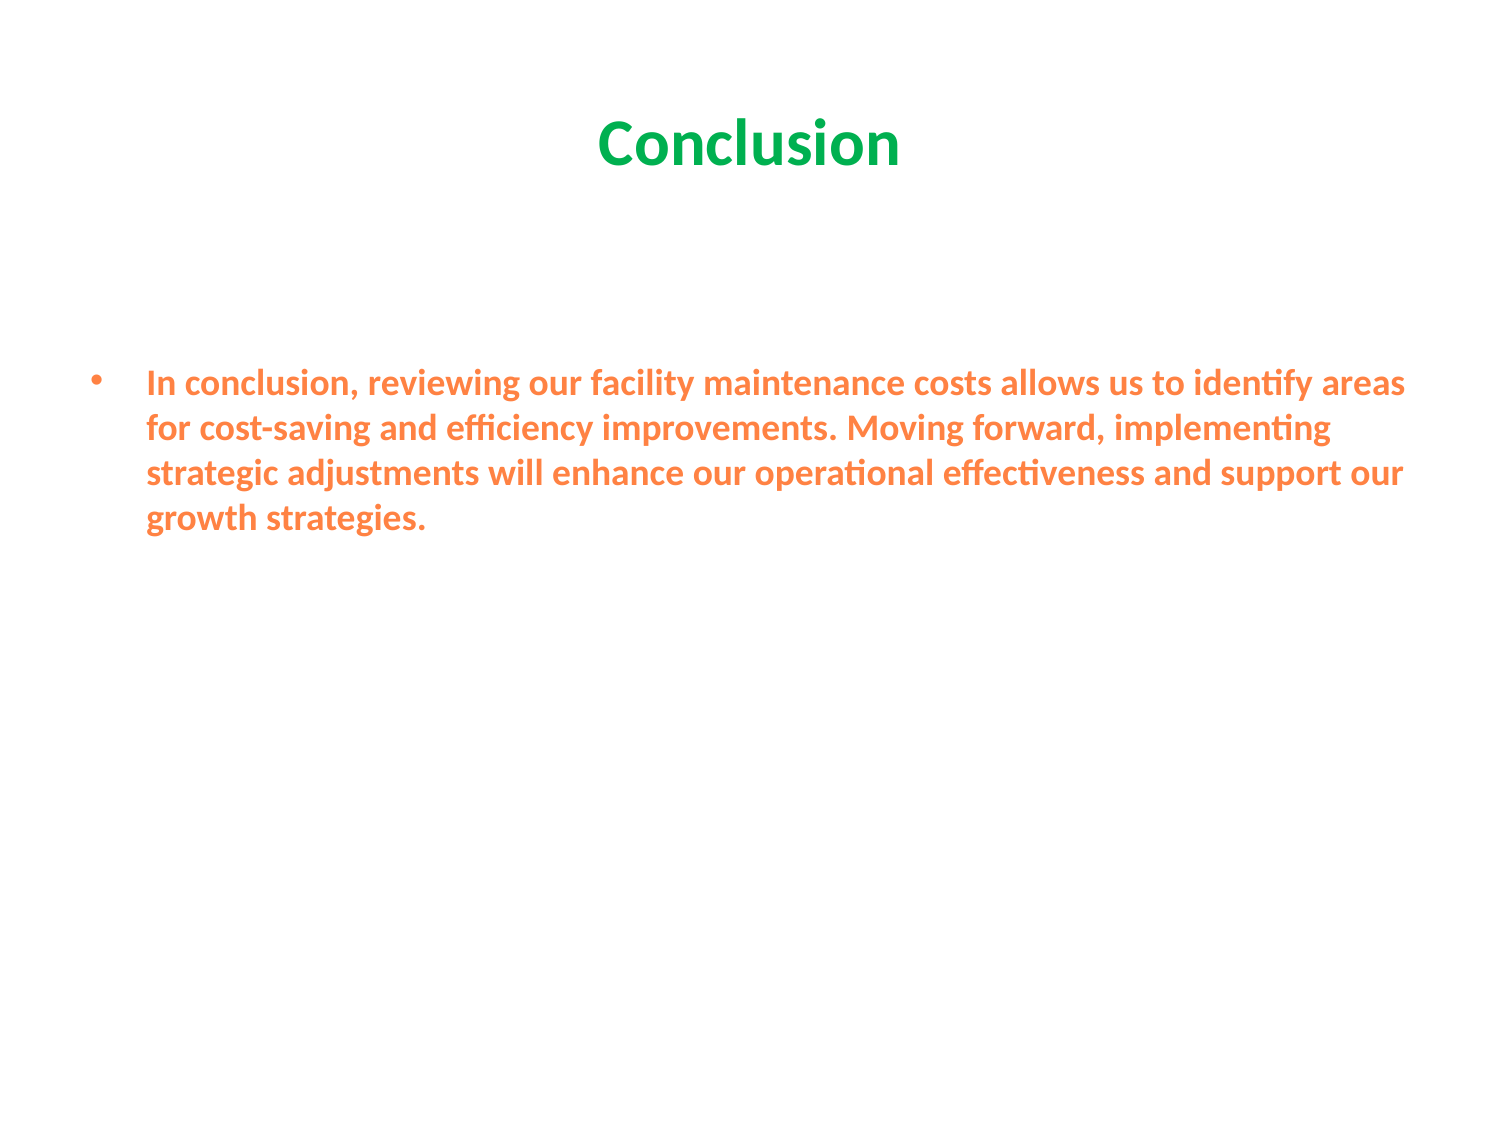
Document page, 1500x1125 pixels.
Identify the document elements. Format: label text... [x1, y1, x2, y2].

title Conclusion [75, 45, 1425, 233]
list In conclusion, reviewing our facility maintenance costs allows us to identify areas for cost-saving and efficiency improvements. Moving forward, implementing strategic adjustments will enhance our operational effectiveness and support our growth strategies. [75, 262, 1425, 1005]
